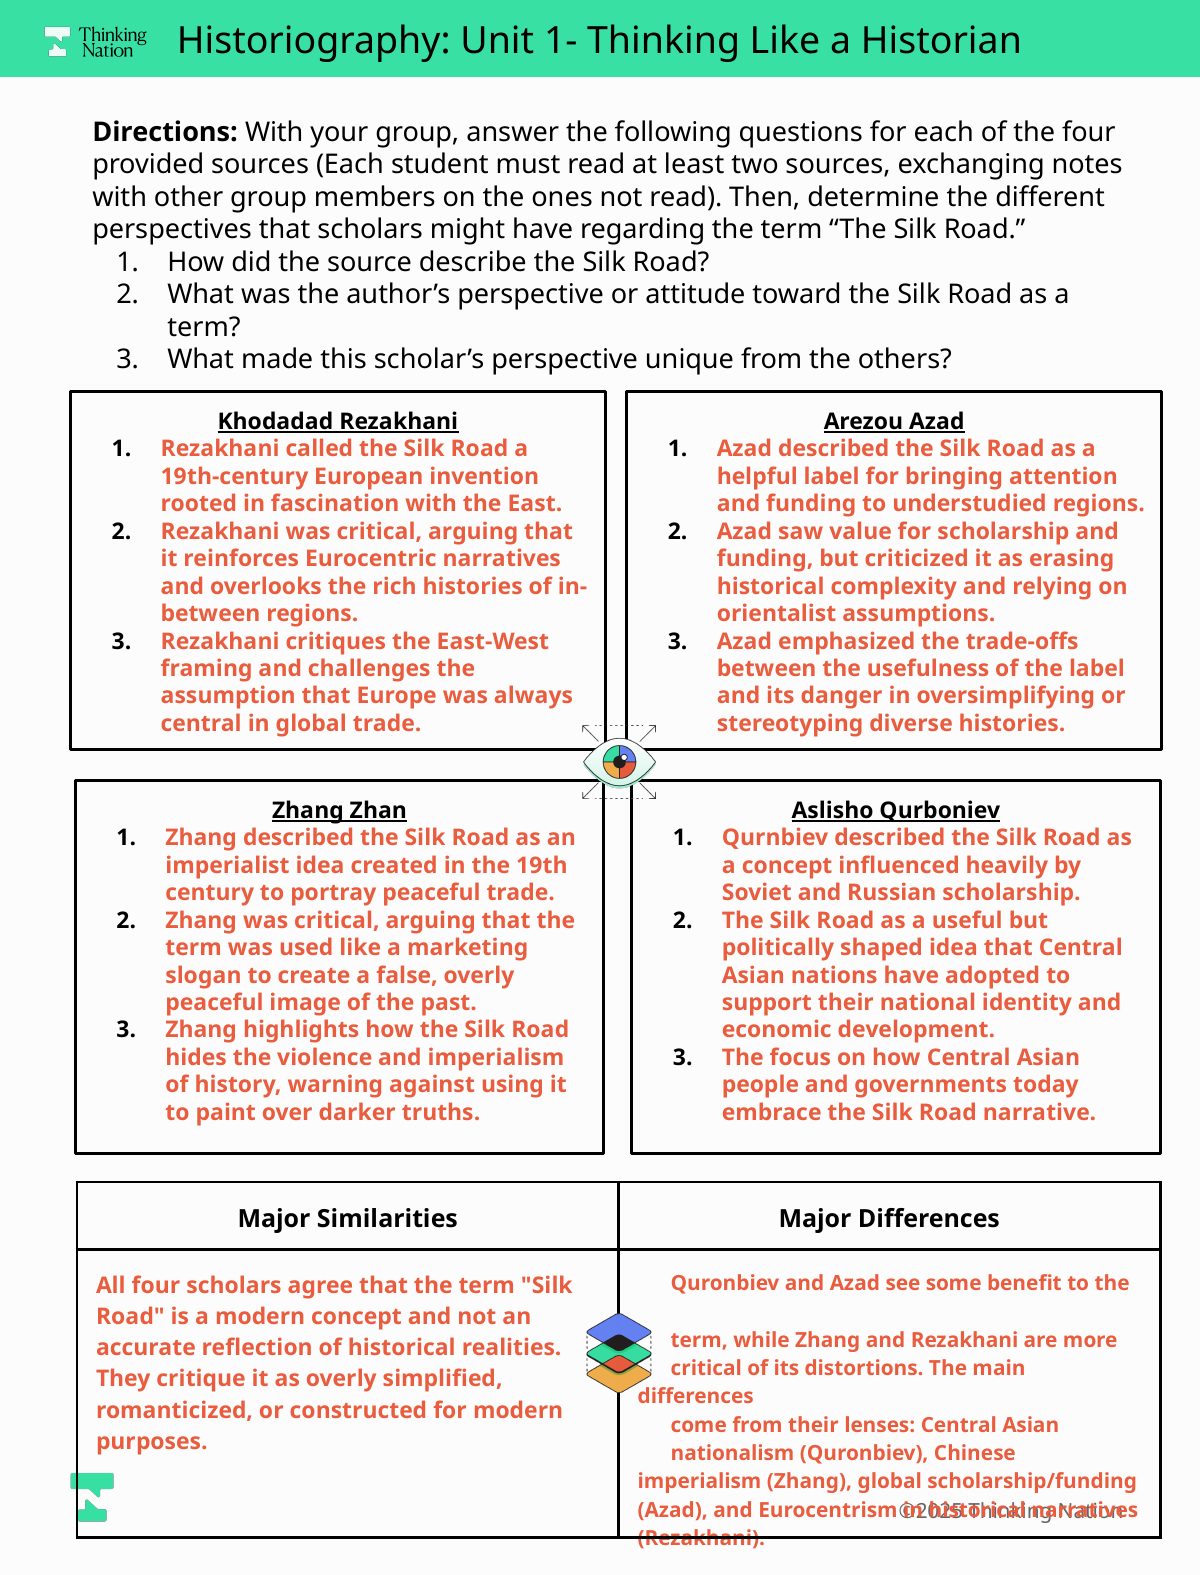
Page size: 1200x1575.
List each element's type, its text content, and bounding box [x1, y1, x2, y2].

text_box Historiography: Unit 1- Thinking Like a Historian [0, 0, 1200, 77]
text_box Khodadad Rezakhani Rezakhani called the Silk Road a 19th-century European invention rooted in fascination with the East. Rezakhani was critical, arguing that it reinforces Eurocentric narratives and overlooks the rich histories of in-between regions. Rezakhani critiques the East-West framing and challenges the assumption that Europe was always central in global trade. [70, 391, 606, 750]
text_box Zhang Zhan Zhang described the Silk Road as an imperialist idea created in the 19th century to portray peaceful trade. Zhang was critical, arguing that the term was used like a marketing slogan to create a false, overly peaceful image of the past. Zhang highlights how the Silk Road hides the violence and imperialism of history, warning against using it to paint over darker truths. [75, 780, 604, 1154]
picture [565, 709, 672, 815]
table_header Major Similarities [78, 1183, 617, 1248]
picture [565, 1300, 672, 1406]
text_box Aslisho Qurboniev Qurnbiev described the Silk Road as a concept influenced heavily by Soviet and Russian scholarship. The Silk Road as a useful but politically shaped idea that Central Asian nations have adopted to support their national identity and economic development. The focus on how Central Asian people and governments today embrace the Silk Road narrative. [631, 780, 1161, 1154]
table_cell All four scholars agree that the term "Silk Road" is a modern concept and not an accurate reflection of historical realities. They critique it as overly simplified, romanticized, or constructed for modern purposes. [78, 1251, 617, 1536]
text_box Directions: With your group, answer the following questions for each of the four provided sources (Each student must read at least two sources, exchanging notes with other group members on the ones not read). Then, determine the different perspectives that scholars might have regarding the term “The Silk Road.” How did the source describe the Silk Road? What was the author’s perspective or attitude toward the Silk Road as a term? What made this scholar’s perspective unique from the others? [78, 100, 1138, 389]
table_cell Quronbiev and Azad see some benefit to the term, while Zhang and Rezakhani are more critical of its distortions. The main differences come from their lenses: Central Asian nationalism (Quronbiev), Chinese imperialism (Zhang), global scholarship/funding (Azad), and Eurocentrism in historical narratives (Rezakhani). [620, 1251, 1159, 1536]
table_header Major Differences [620, 1183, 1159, 1248]
picture [33, 16, 150, 66]
text_box Arezou Azad Azad described the Silk Road as a helpful label for bringing attention and funding to understudied regions. Azad saw value for scholarship and funding, but criticized it as erasing historical complexity and relying on orientalist assumptions. Azad emphasized the trade-offs between the usefulness of the label and its danger in oversimplifying or stereotyping diverse histories. [626, 391, 1162, 750]
picture [58, 1463, 126, 1531]
